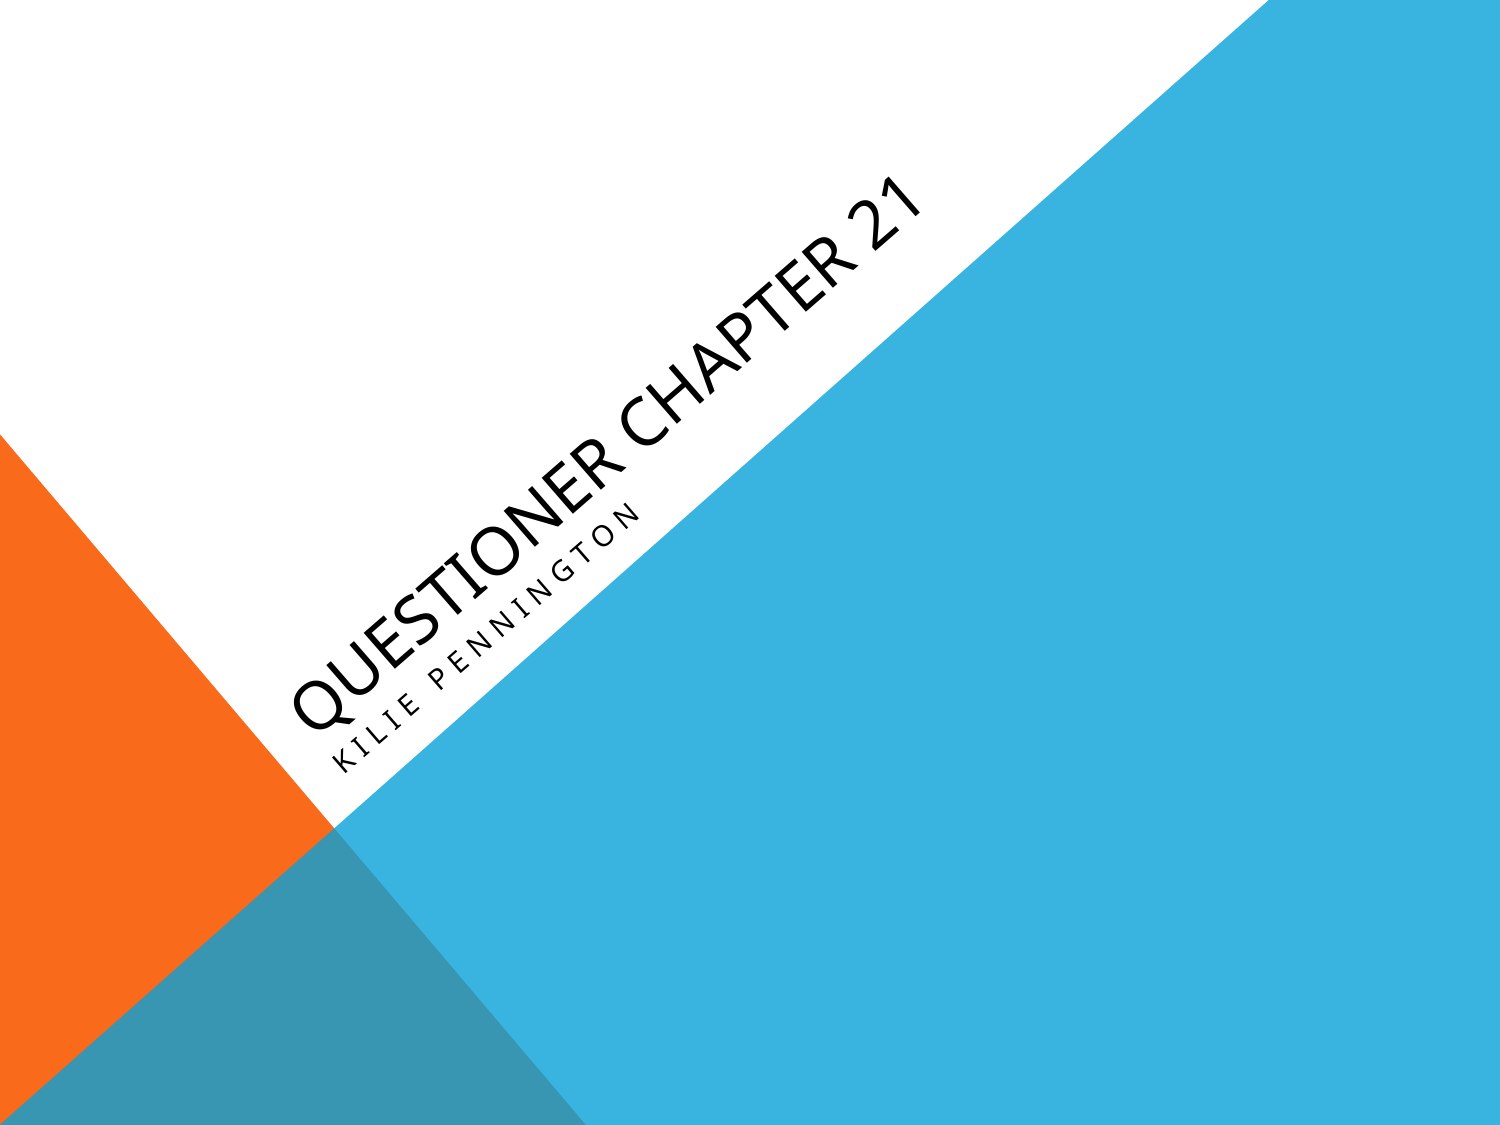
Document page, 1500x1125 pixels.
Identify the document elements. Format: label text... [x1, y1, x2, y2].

title Questioner Chapter 21 [182, 4, 1012, 761]
subtitle Kilie Pennington [312, 61, 1154, 804]
